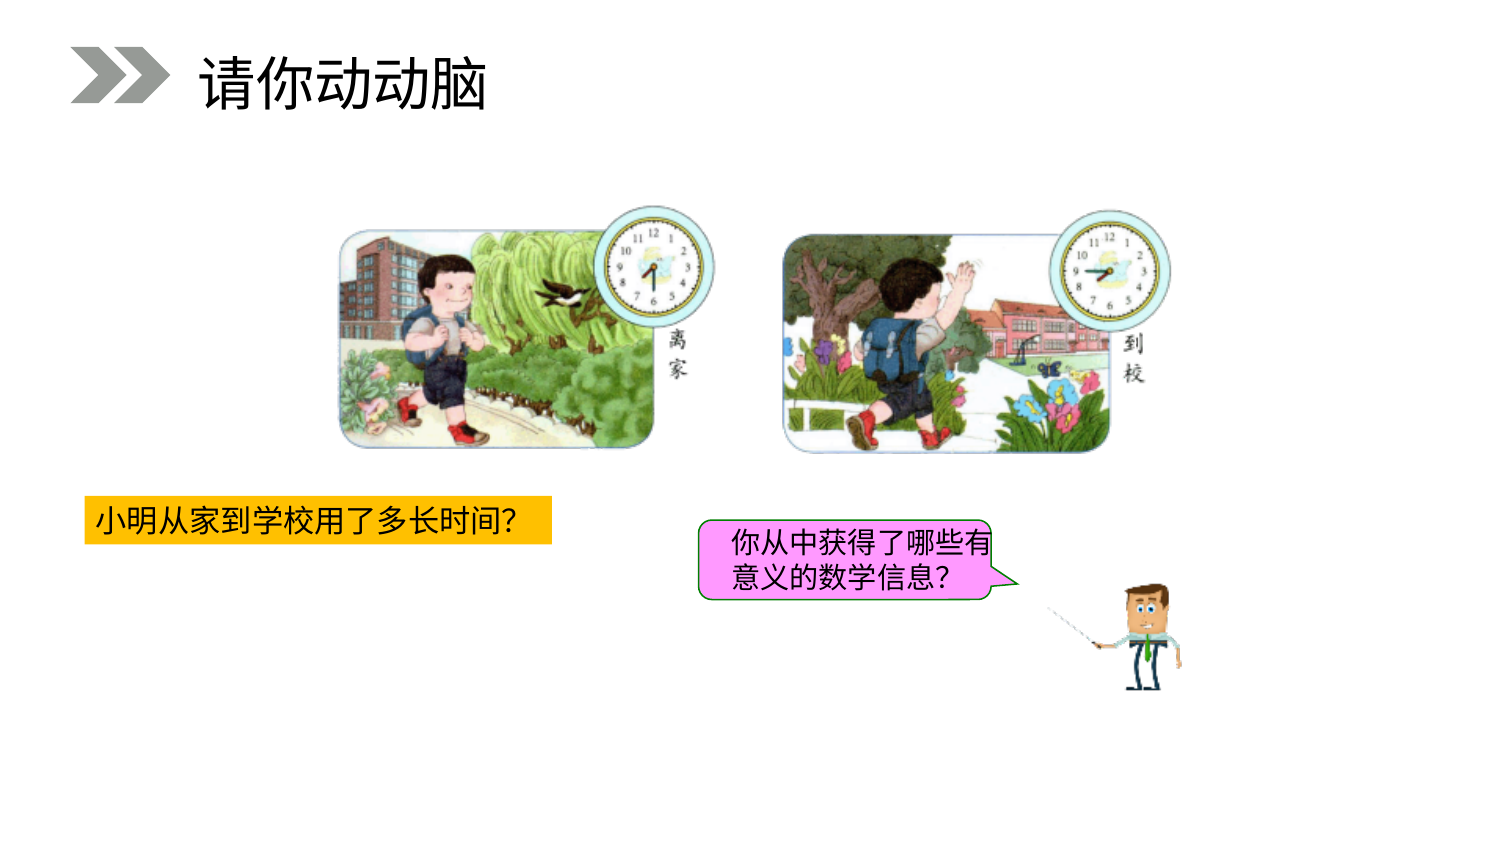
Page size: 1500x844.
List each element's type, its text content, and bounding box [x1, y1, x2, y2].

text_box [698, 520, 719, 600]
text_box 小明从家到学校用了多长时间？ [84, 495, 552, 545]
text_box 请你动动脑 [186, 49, 816, 102]
picture [1037, 553, 1202, 718]
picture [335, 203, 717, 455]
picture [772, 203, 1190, 460]
text_box 你从中获得了哪些有意义的数学信息？ [719, 519, 1015, 601]
